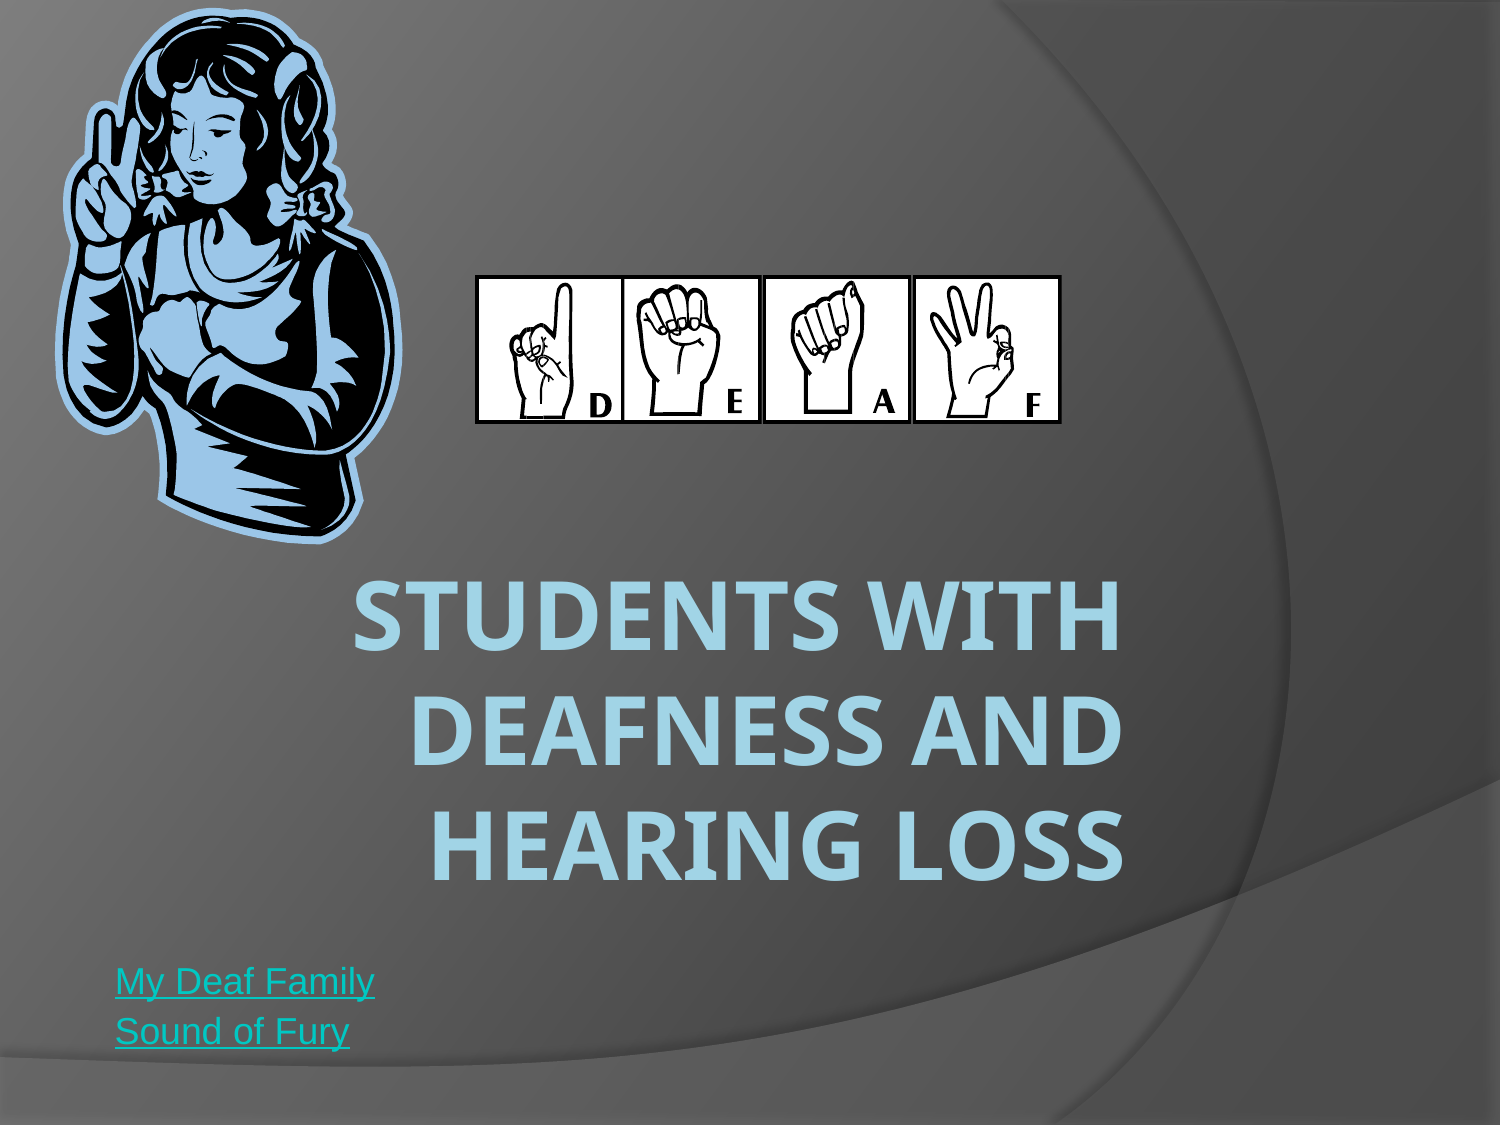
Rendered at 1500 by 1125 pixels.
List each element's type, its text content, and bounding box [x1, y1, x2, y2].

picture [921, 274, 1062, 424]
picture [474, 274, 625, 425]
picture [634, 274, 754, 424]
picture [762, 274, 912, 424]
text_box Sound of Fury [99, 999, 550, 1060]
title Students with Deafness and Hearing loss [70, 547, 1134, 925]
picture [49, 0, 413, 545]
text_box My Deaf Family [99, 949, 525, 1010]
